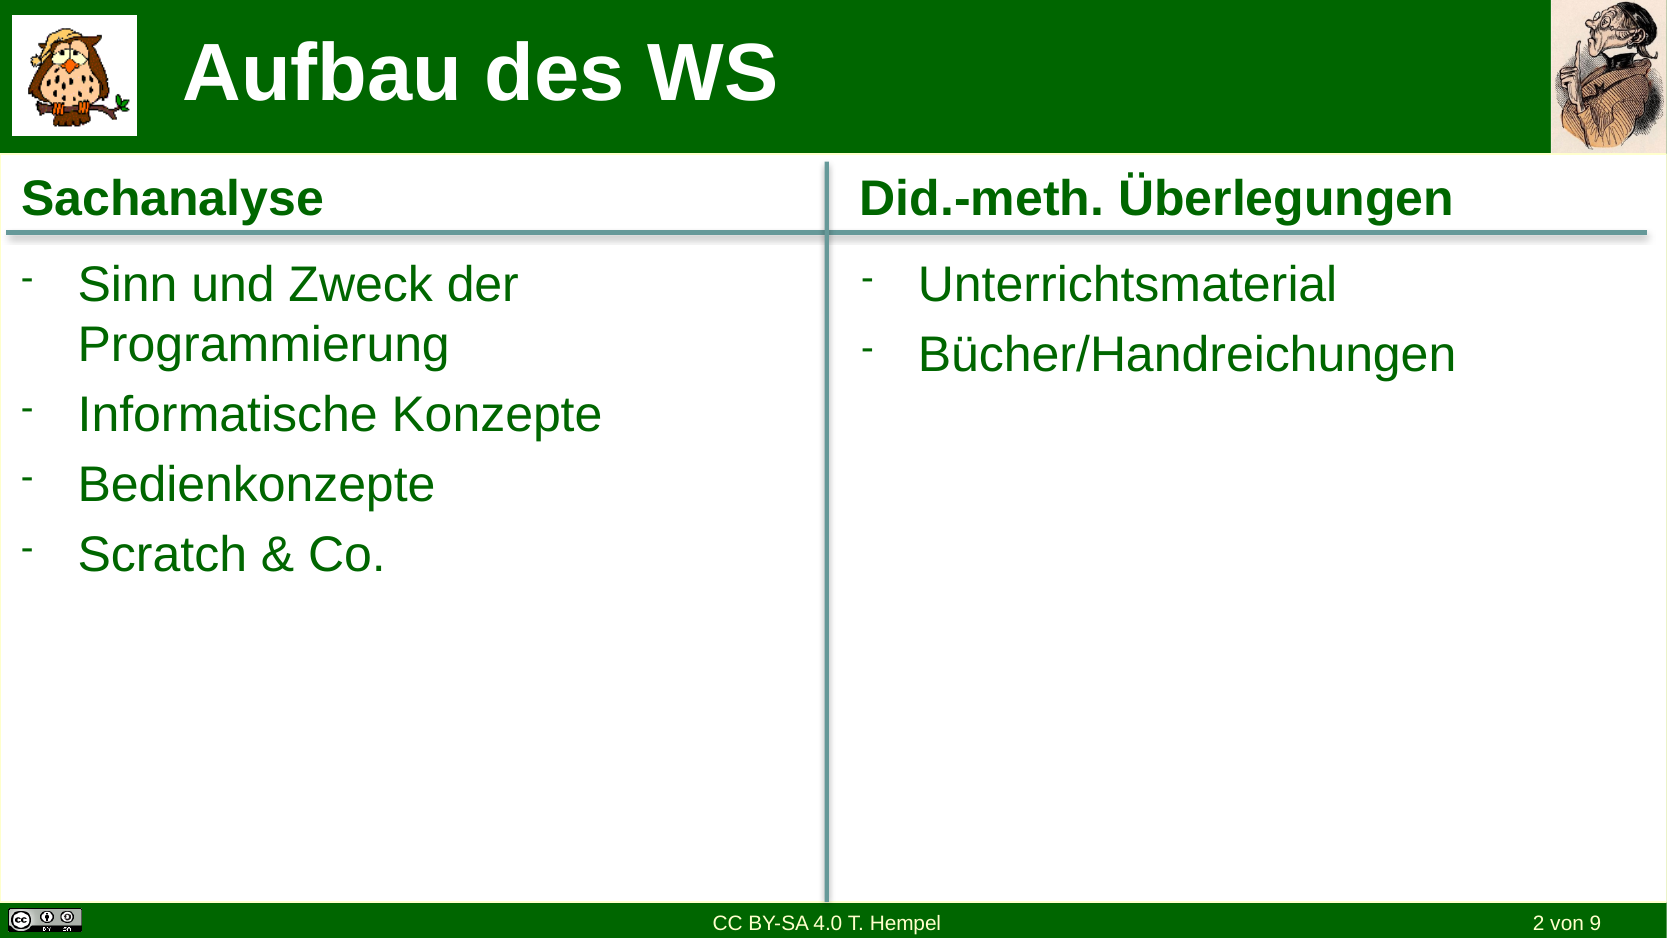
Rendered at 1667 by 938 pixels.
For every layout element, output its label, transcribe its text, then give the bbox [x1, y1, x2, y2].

picture [12, 15, 137, 136]
list Did.-meth. Überlegungen [844, 161, 1647, 233]
picture [8, 908, 82, 932]
slide_number 2 [1227, 901, 1616, 927]
list Unterrichtsmaterial Bücher/Handreichungen [846, 244, 1648, 894]
list Sinn und Zweck der Programmierung Informatische Konzepte Bedienkonzepte Scratch & Co. [6, 244, 808, 894]
picture [1550, 0, 1667, 153]
title Aufbau des WS [167, 17, 1516, 125]
list Sachanalyse [6, 161, 808, 233]
footer CC BY-SA 4.0 T. Hempel [465, 901, 1188, 927]
